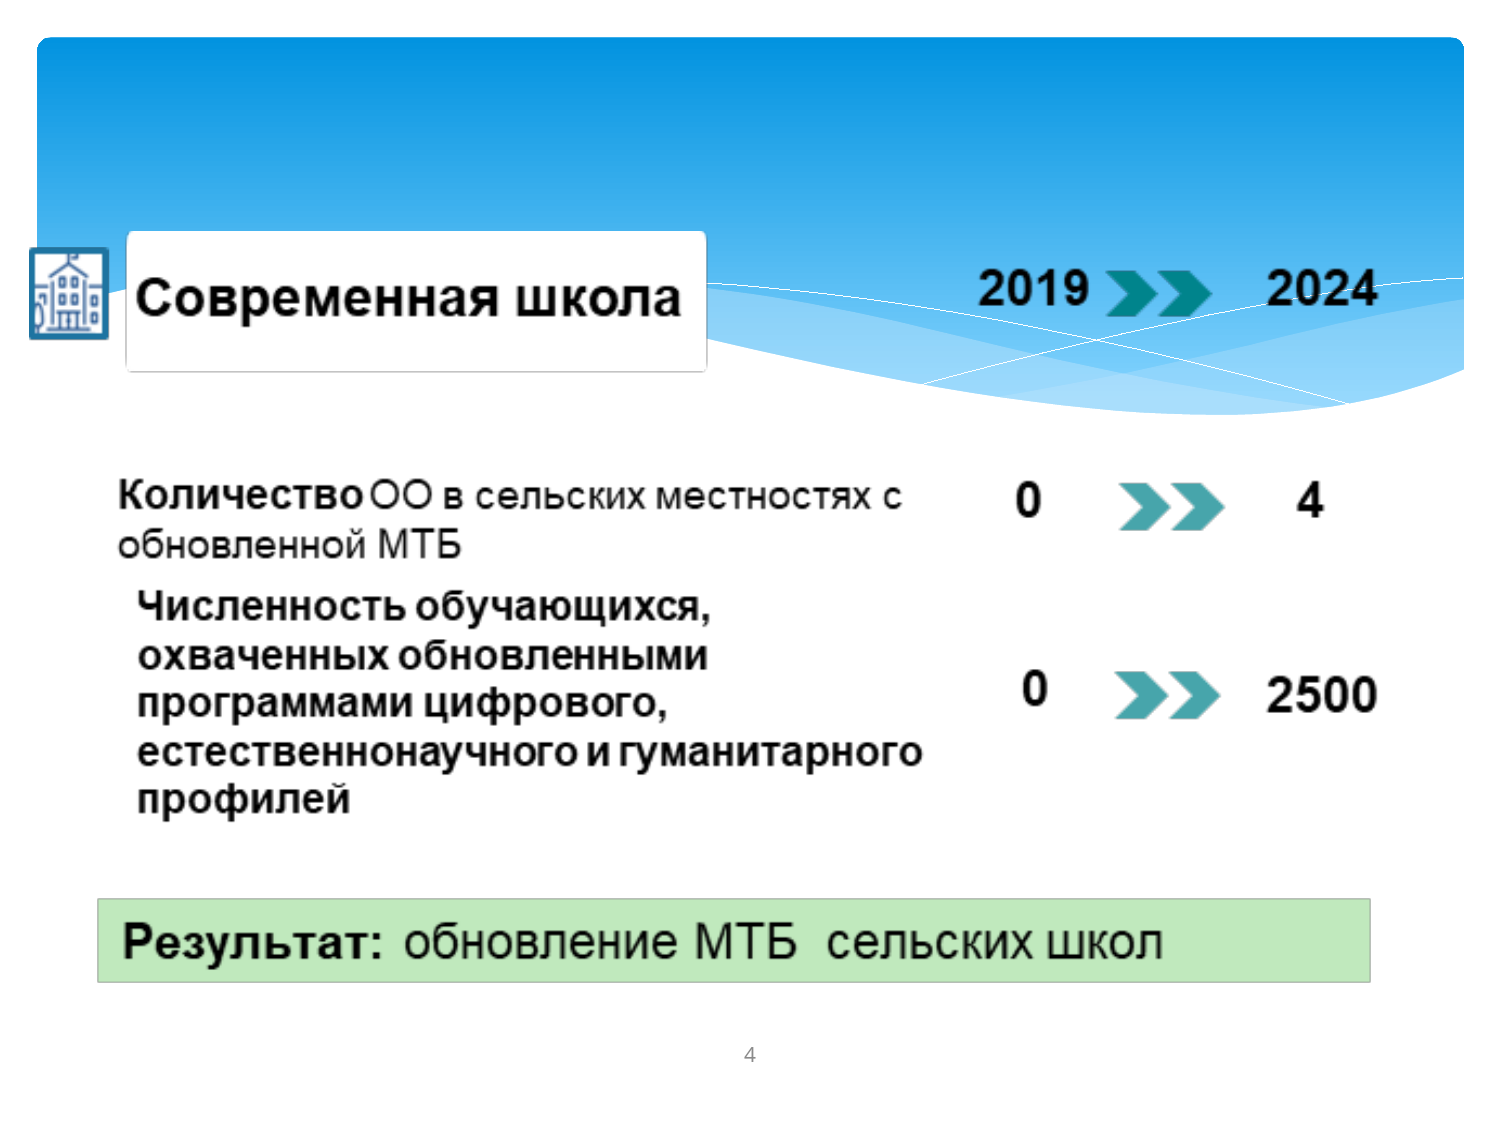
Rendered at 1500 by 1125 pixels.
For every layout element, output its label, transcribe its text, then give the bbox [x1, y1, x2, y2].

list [29, 231, 1412, 1000]
slide_number 4 [654, 1025, 846, 1086]
